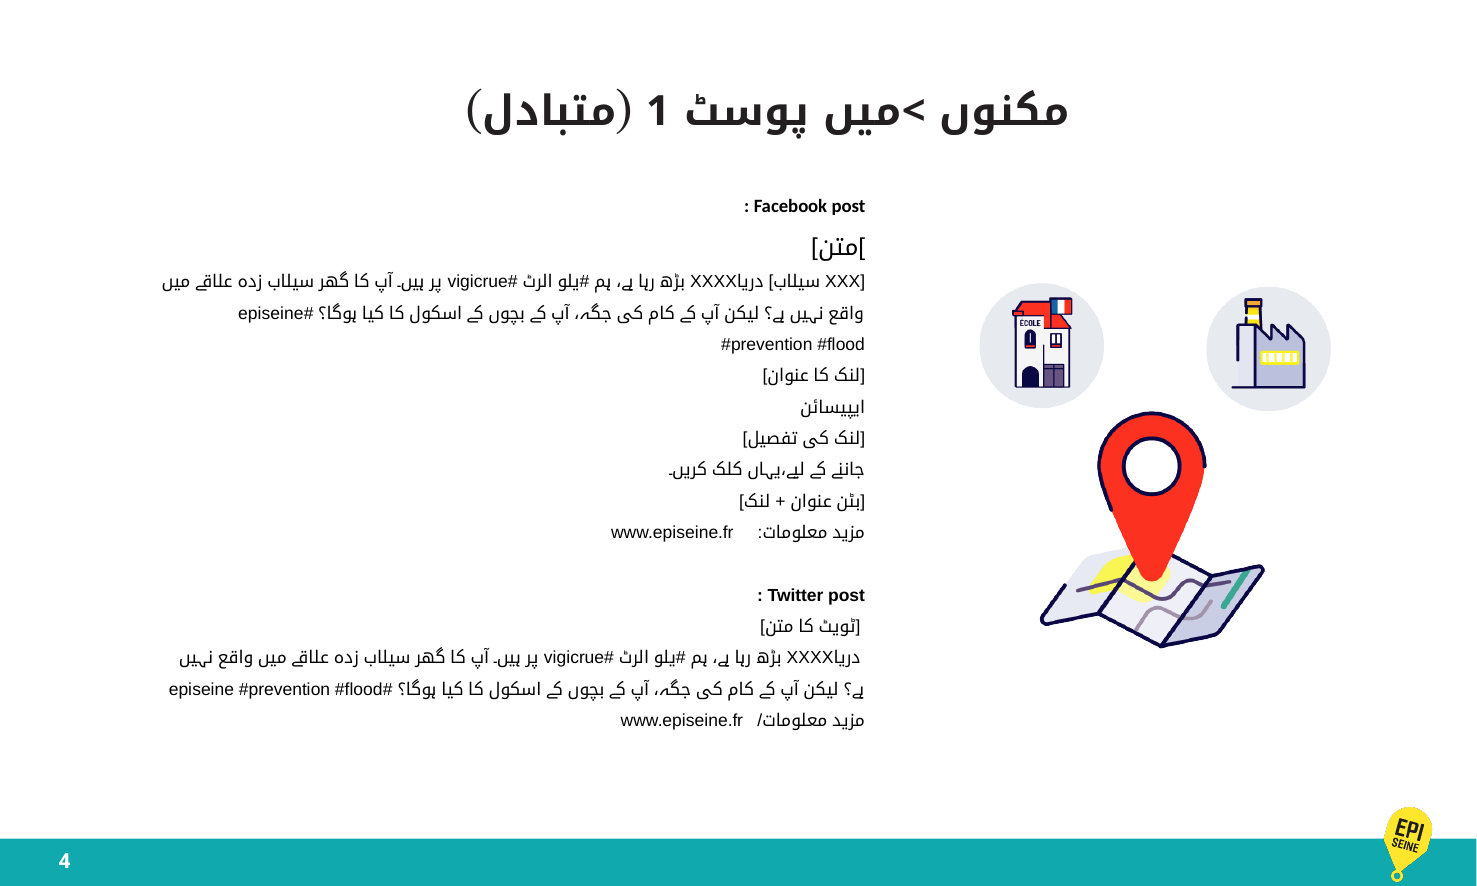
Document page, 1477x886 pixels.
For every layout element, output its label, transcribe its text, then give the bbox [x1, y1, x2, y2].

picture [678, 136, 1477, 779]
text_box Facebook post : ]متن] [XXX سیلاب] دریاXXXX بڑھ رہا ہے، ہم #یلو الرٹ #vigicrue پر ہیں۔ آپ کا گھر سیلاب زدہ علاقے میں واقع نہیں ہے؟ لیکن آپ کے کام کی جگہ، آپ کے بچوں کے اسکول کا کیا ہوگا؟ #episeine #prevention #flood [لنک کا عنوان] ایپیسائن [لنک کی تفصیل] جاننے کے لیے،یہاں کلک کریں۔ [بٹن عنوان + لنک] مزید معلومات: www.episeine.fr Twitter post : [ٹویٹ کا متن] دریاXXXX بڑھ رہا ہے، ہم #یلو الرٹ #vigicrue پر ہیں۔ آپ کا گھر سیلاب زدہ علاقے میں واقع نہیں ہے؟ لیکن آپ کے کام کی جگہ، آپ کے بچوں کے اسکول کا کیا ہوگا؟ #episeine #prevention #flood مزید معلومات/ www.episeine.fr [151, 177, 678, 766]
picture [1381, 805, 1433, 883]
title مکنوں >میں پوسٹ 1 (متبادل) [152, 56, 1072, 135]
